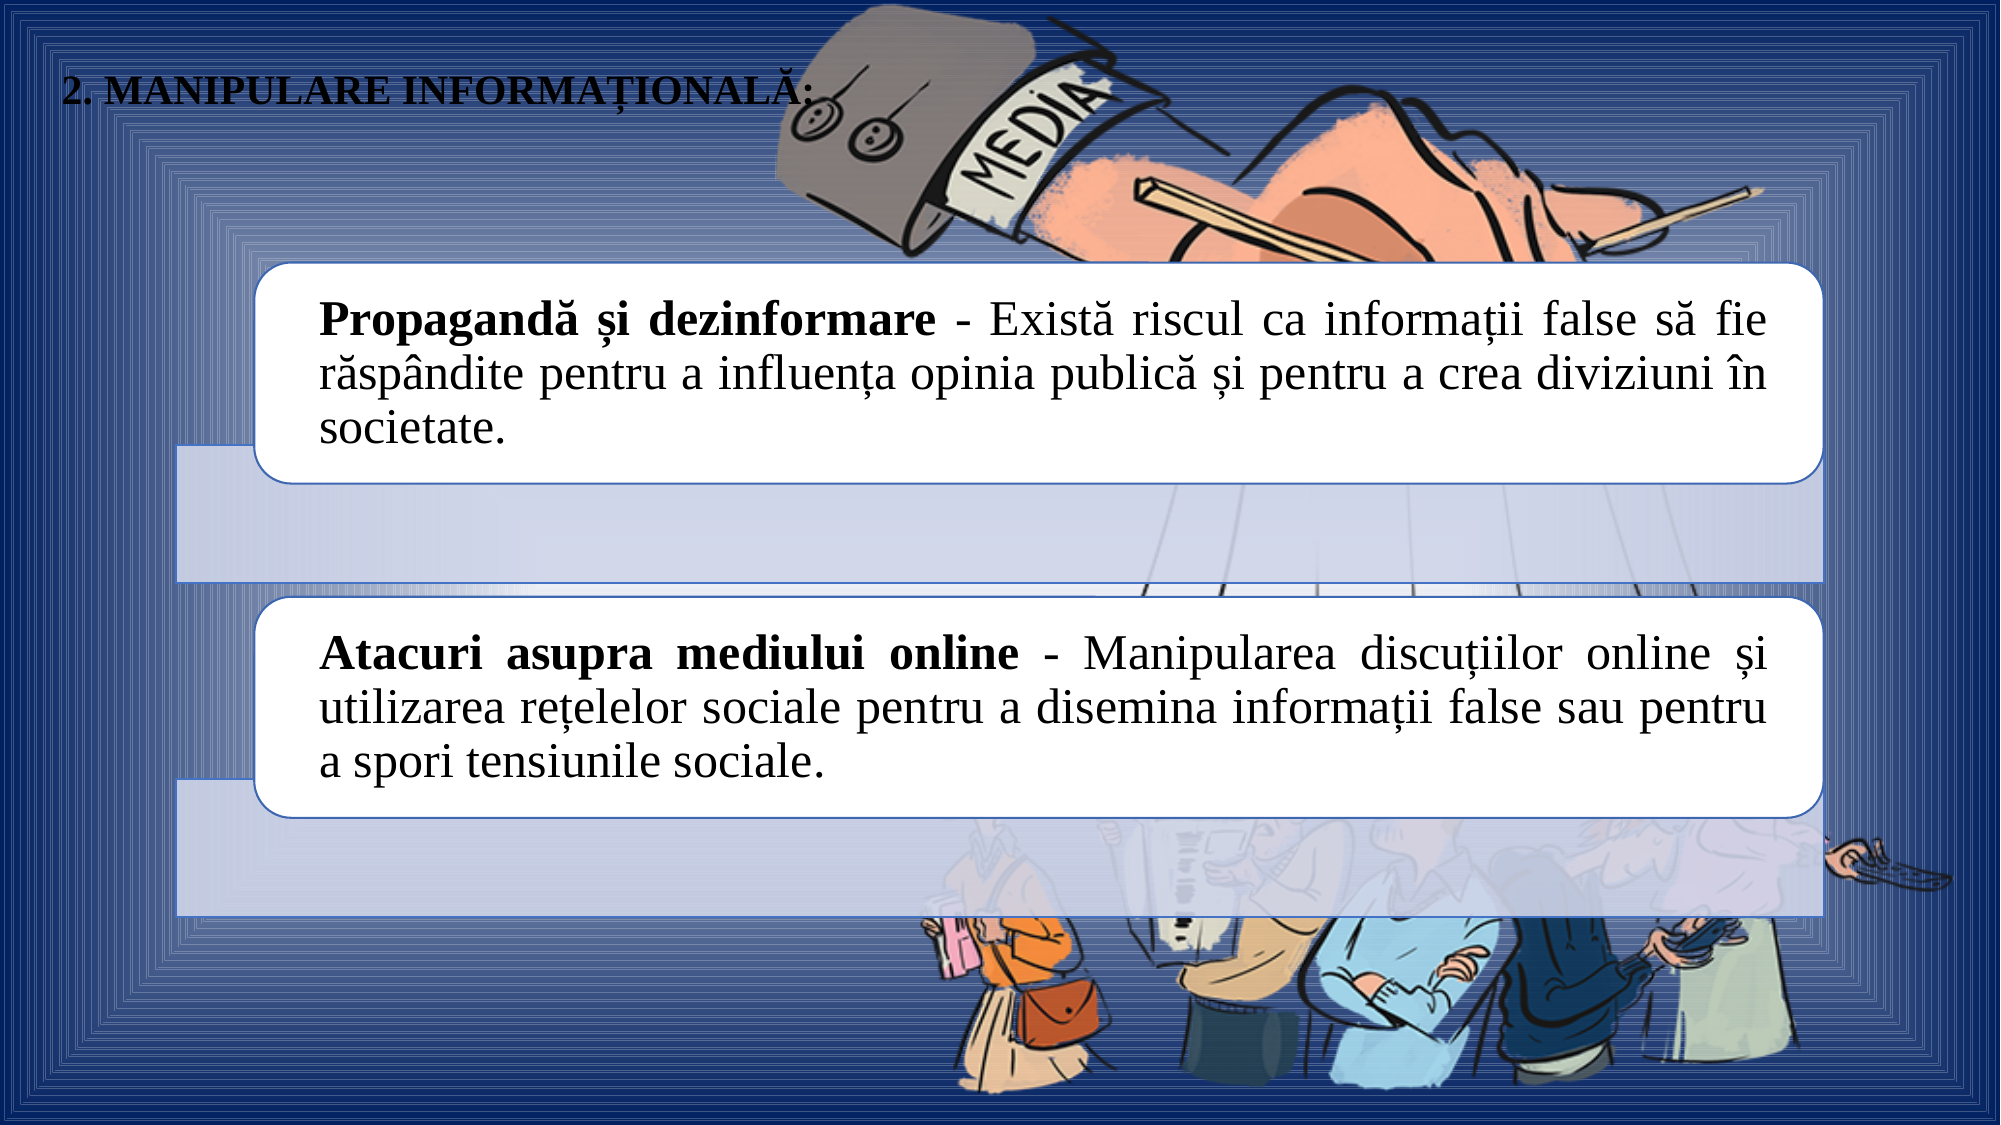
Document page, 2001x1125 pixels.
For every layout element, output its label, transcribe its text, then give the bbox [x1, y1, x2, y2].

text_box 2. MANIPULARE INFORMAȚIONALĂ: [0, 55, 602, 170]
picture [602, 0, 2000, 1097]
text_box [175, 253, 1825, 926]
